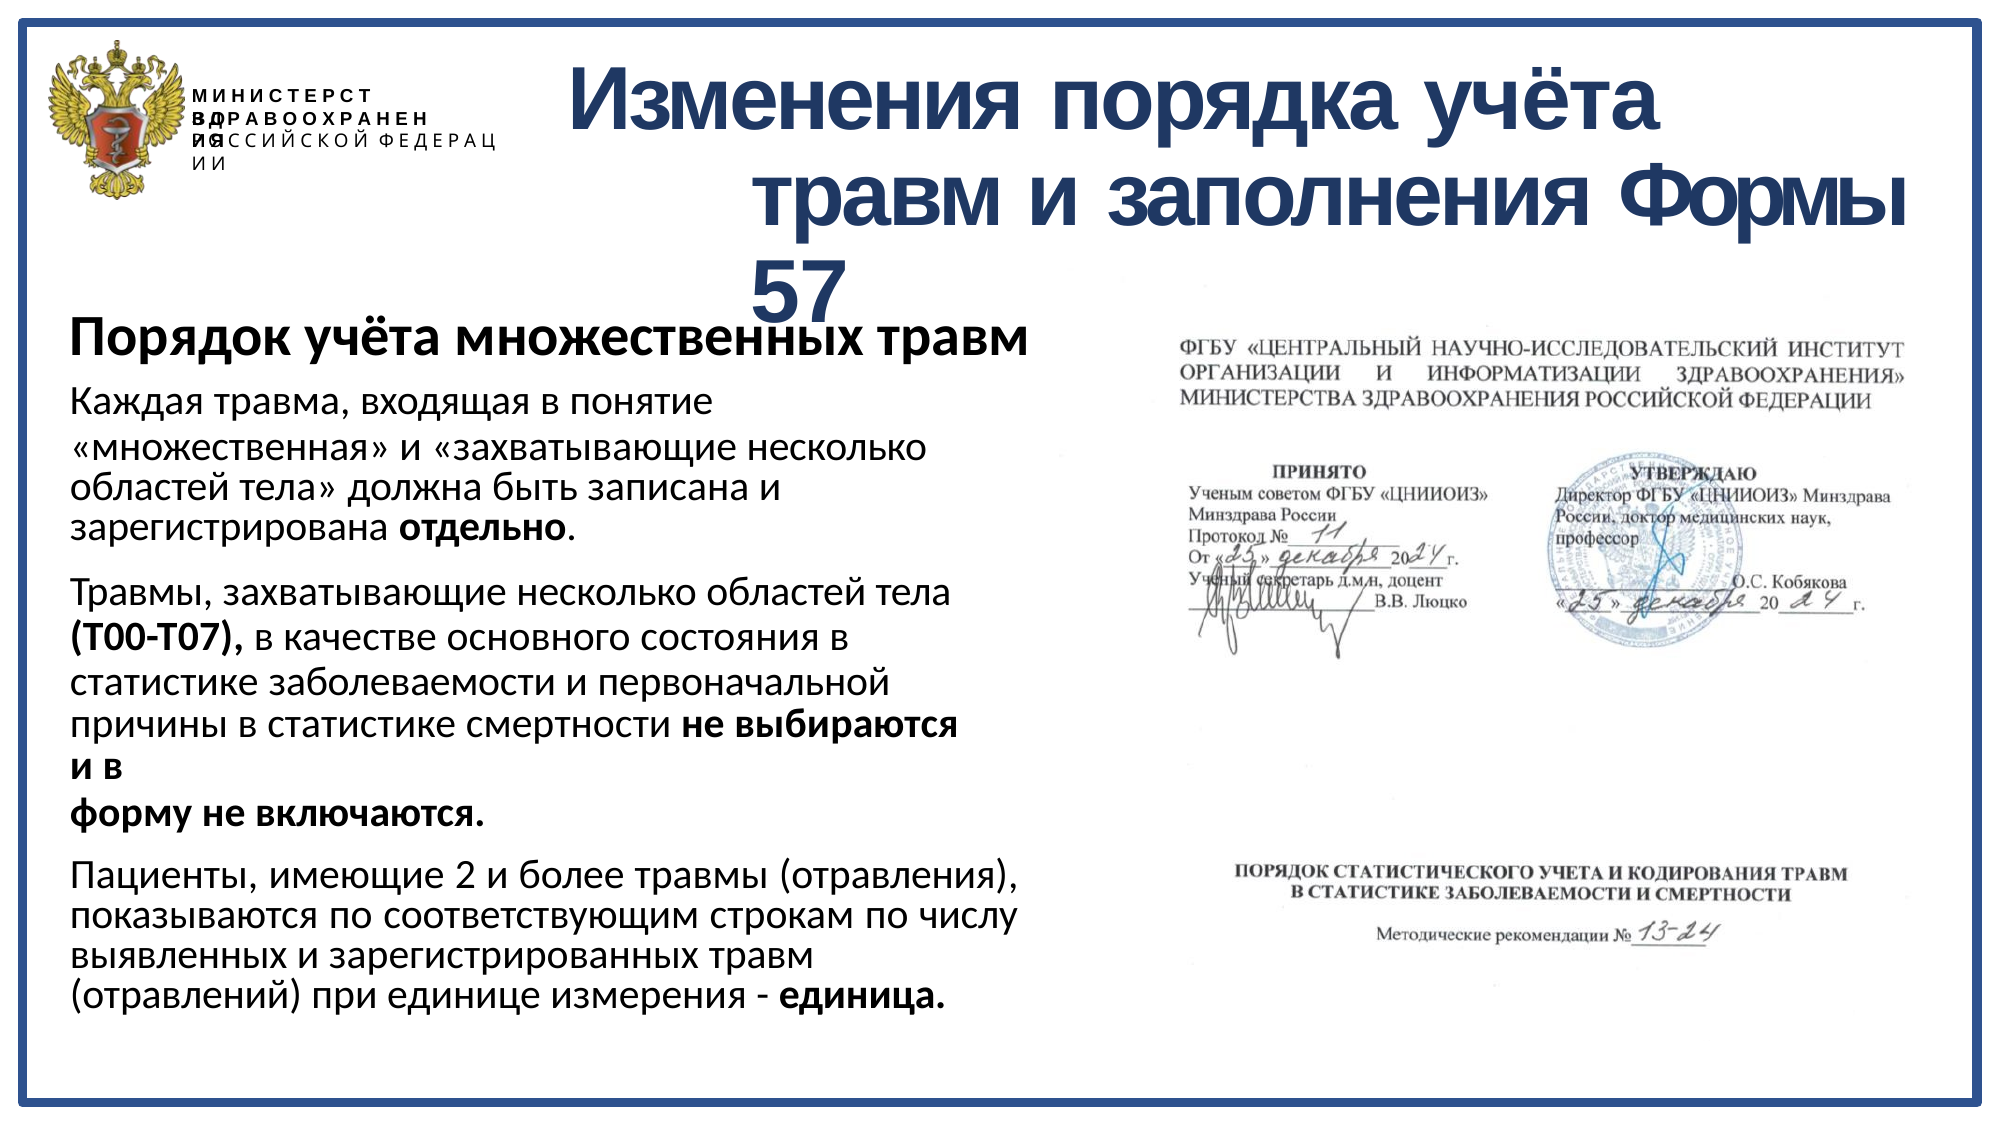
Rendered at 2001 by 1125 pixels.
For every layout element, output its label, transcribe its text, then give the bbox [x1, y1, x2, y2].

text_box Порядок учёта множественных травм Каждая травма, входящая в понятие «множественная» и «захватывающие несколько областей тела» должна быть записана и зарегистрирована отдельно. Травмы, захватывающие несколько областей тела (Т00-Т07), в качестве основного состояния в статистике заболеваемости и первоначальной причины в статистике смертности не выбираются и в форму не включаются. Пациенты, имеющие 2 и более травмы (отравления), показываются по соответствующим строкам по числу выявленных и зарегистрированных травм (отравлений) при единице измерения - единица. [67, 278, 1037, 1017]
picture [1059, 268, 1912, 1041]
text_box Р О С С И Й С К О Й Ф Е Д Е Р А Ц И И [189, 126, 503, 174]
picture [48, 40, 185, 200]
text_box М И Н И С Т Е Р С Т В О [189, 81, 384, 104]
title Изменения порядка учёта травм и заполнения Формы 57 [565, 36, 1930, 341]
text_box З Д Р А В О О Х Р А Н Е Н И Я [189, 104, 431, 126]
